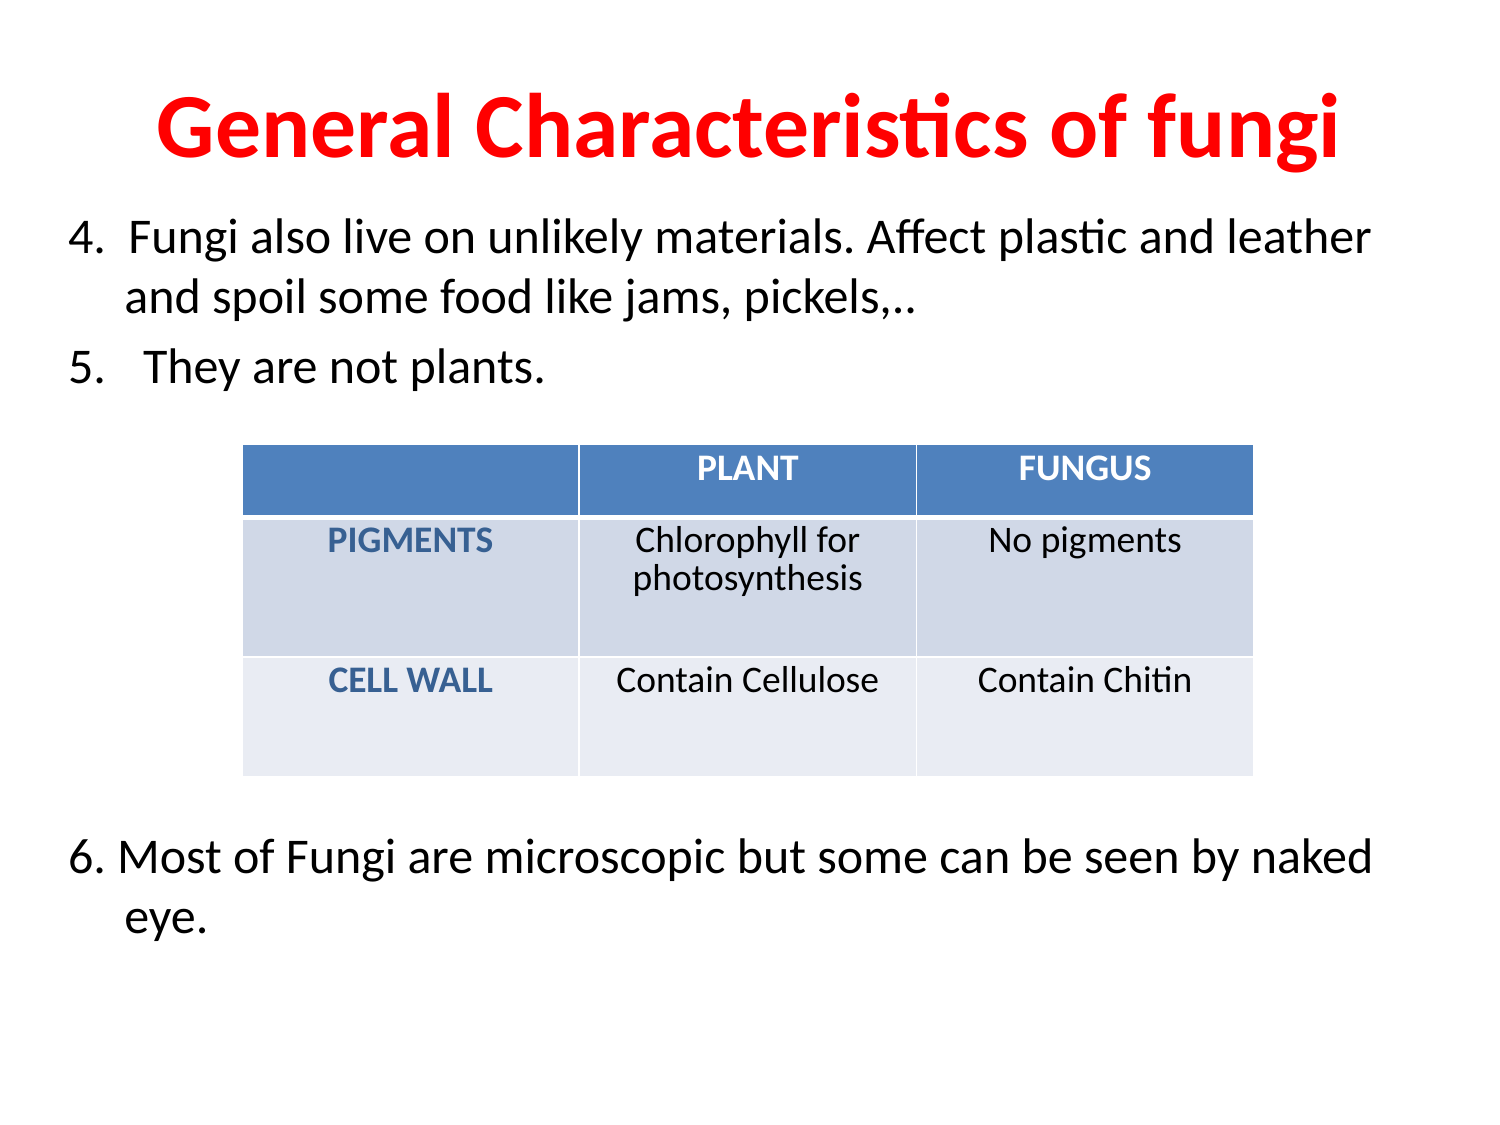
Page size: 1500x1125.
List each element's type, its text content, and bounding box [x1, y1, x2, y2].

table_cell CELL WALL [243, 658, 578, 776]
table_cell Chlorophyll for photosynthesis [580, 520, 916, 656]
table_cell Contain Chitin [917, 658, 1253, 776]
list 4. Fungi also live on unlikely materials. Affect plastic and leather and spoil some food like jams, pickels,.. They are not plants. 6. Most of Fungi are microscopic but some can be seen by naked eye. [53, 196, 1459, 1083]
table_cell No pigments [917, 520, 1253, 656]
table_cell Contain Cellulose [580, 658, 916, 776]
table_header PLANT [580, 445, 916, 515]
table_cell PIGMENTS [243, 520, 578, 656]
title General Characteristics of fungi [75, 45, 1425, 197]
table_header [243, 445, 578, 515]
table_header FUNGUS [917, 445, 1253, 515]
